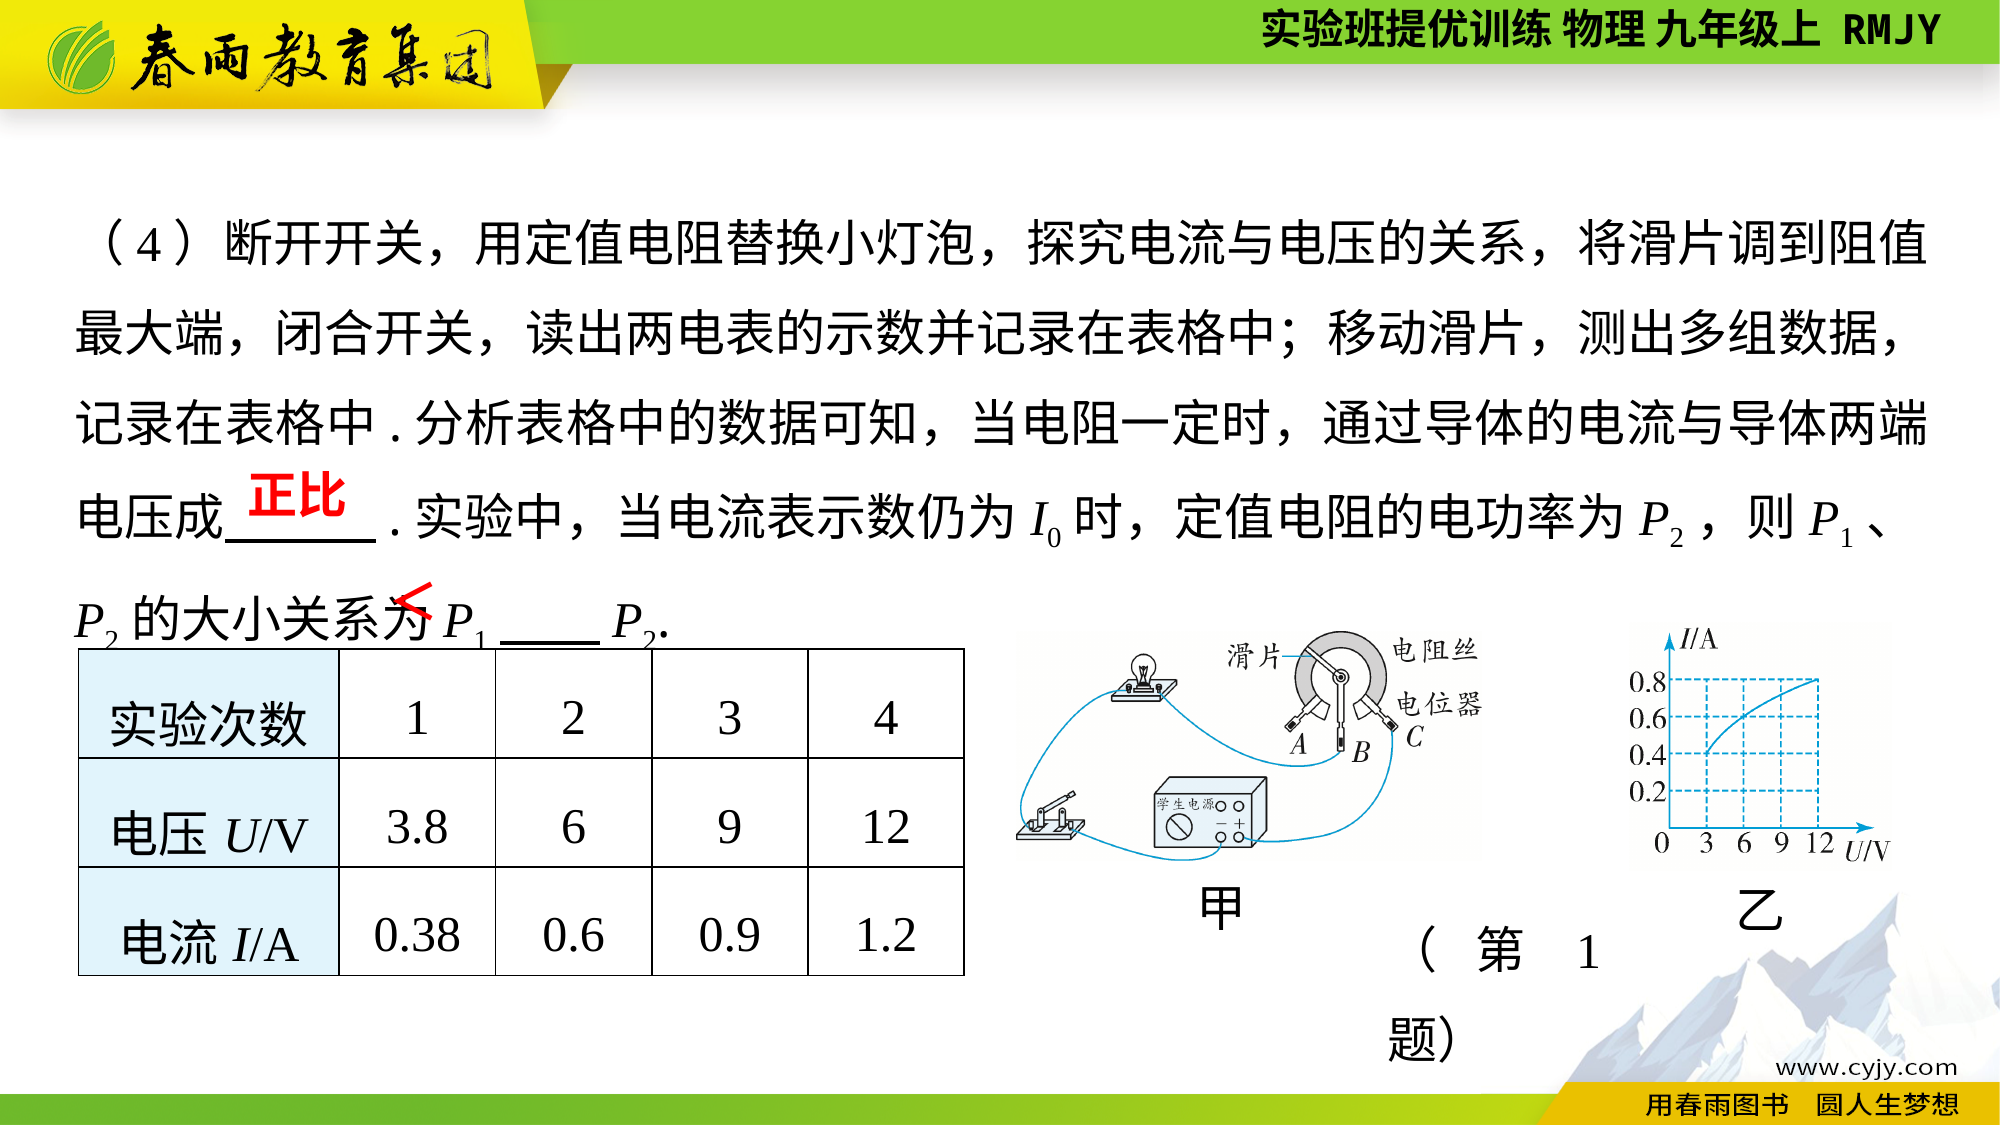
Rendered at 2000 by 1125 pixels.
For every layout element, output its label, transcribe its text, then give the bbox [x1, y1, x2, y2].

table_cell 9 [653, 759, 807, 866]
table_cell 0.9 [653, 868, 807, 975]
text_box 甲 [1181, 869, 1262, 945]
table_cell 3.8 [340, 759, 495, 866]
list （4）断开开关，用定值电阻替换小灯泡，探究电流与电压的关系，将滑片调到阻值最大端，闭合开关，读出两电表的示数并记录在表格中；移动滑片，测出多组数据，记录在表格中.分析表格中的数据可知，当电阻一定时，通过导体的电流与导体两端电压成 .实验中，当电流表示数仍为I0时，定值电阻的电功率为P2，则P1、P2的大小关系为P1 P2. [59, 173, 1944, 632]
table_cell 0.6 [496, 868, 651, 975]
table_header 实验次数 [79, 650, 338, 757]
picture [0, 0, 2000, 1125]
table_cell 电流I/A [79, 868, 338, 975]
table_cell 6 [496, 759, 651, 866]
text_box ＜ [374, 532, 454, 638]
text_box （第1题） [1373, 881, 1628, 987]
table_header 2 [496, 650, 651, 757]
table_header 3 [653, 650, 807, 757]
table_cell 1.2 [809, 868, 963, 975]
text_box 正比 [233, 455, 363, 531]
table_cell 0.38 [340, 868, 495, 975]
text_box 乙 [1720, 879, 1801, 946]
table_header 1 [340, 650, 495, 757]
table_header 4 [809, 650, 963, 757]
table_cell 电压U/V [79, 759, 338, 866]
table_cell 12 [809, 759, 963, 866]
